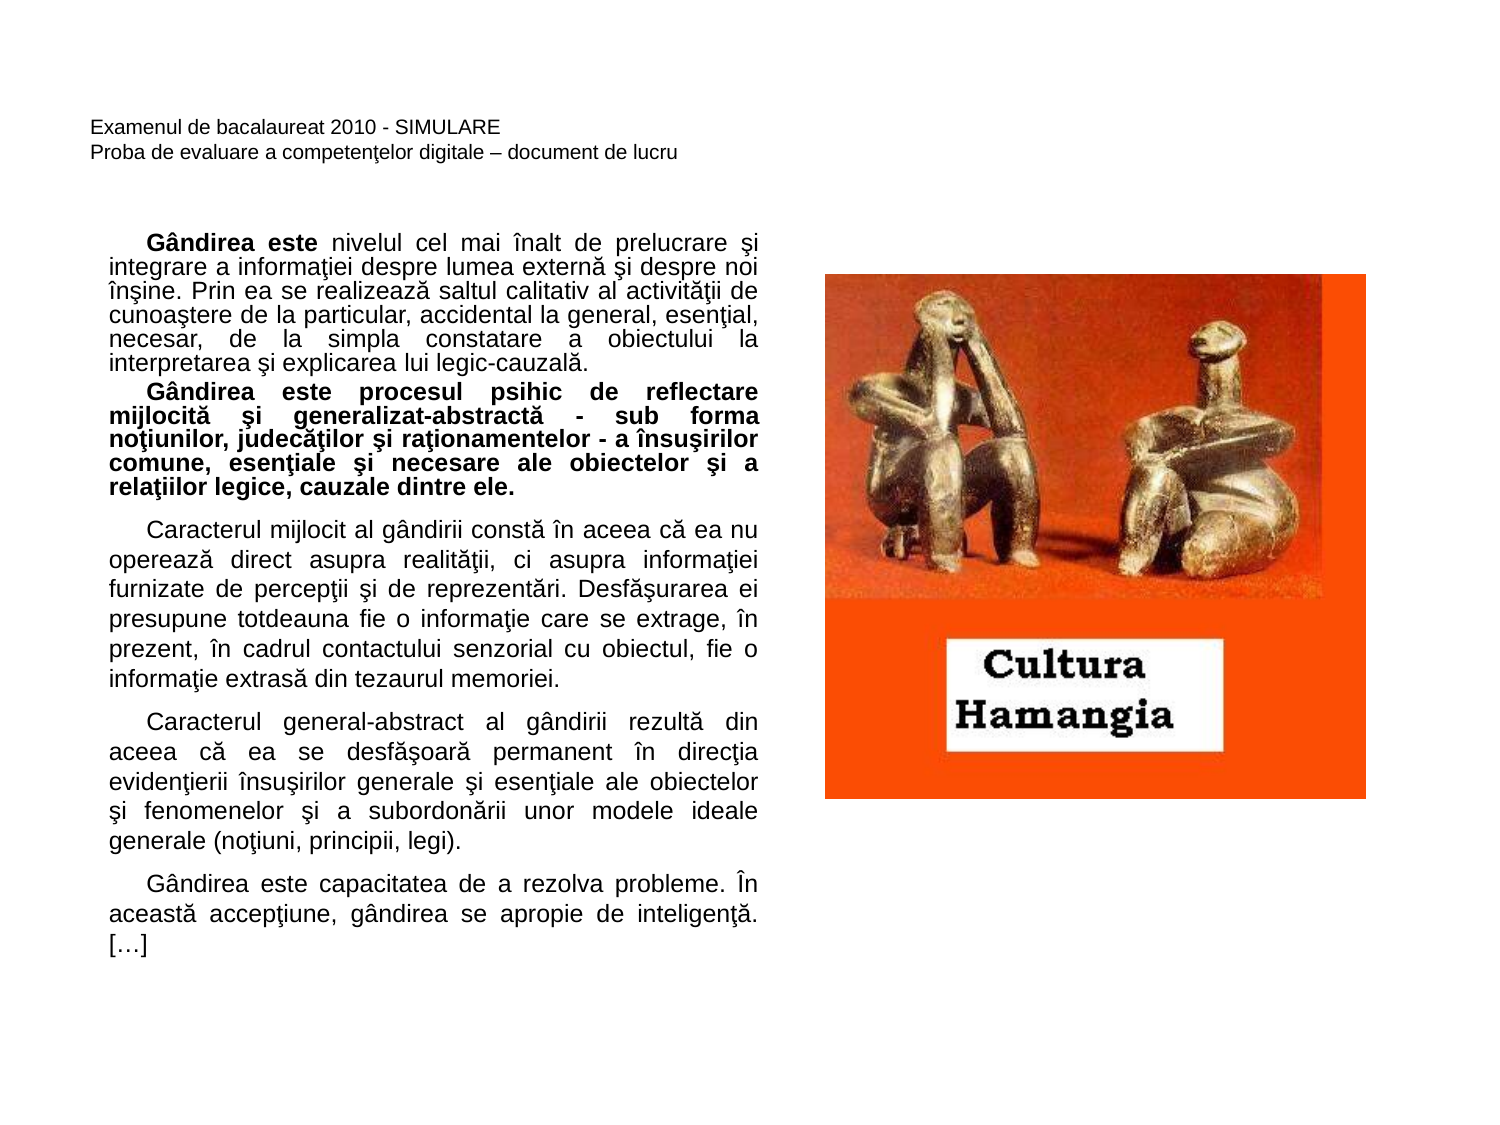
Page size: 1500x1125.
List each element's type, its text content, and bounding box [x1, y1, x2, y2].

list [824, 274, 1366, 799]
list Gândirea este nivelul cel mai înalt de prelucrare şi integrare a informaţiei despre lumea externă şi despre noi înşine. Prin ea se realizează saltul calitativ al activităţii de cunoaştere de la particular, accidental la general, esenţial, necesar, de la simpla constatare a obiectului la interpretarea şi explicarea lui legic-cauzală. Gândirea este procesul psihic de reflectare mijlocită şi generalizat-abstractă - sub forma noţiunilor, judecăţilor şi raţionamentelor - a însuşirilor comune, esenţiale şi necesare ale obiectelor şi a relaţiilor legice, cauzale dintre ele. Caracterul mijlocit al gândirii constă în aceea că ea nu operează direct asupra realităţii, ci asupra informaţiei furnizate de percepţii şi de reprezentări. Desfăşurarea ei presupune totdeauna fie o informaţie care se extrage, în prezent, în cadrul contactului senzorial cu obiectul, fie o informaţie extrasă din tezaurul memoriei. Caracterul general-abstract al gândirii rezultă din aceea că ea se desfăşoară permanent în direcţia evidenţierii însuşirilor generale şi esenţiale ale obiectelor şi fenomenelor şi a subordonării unor modele ideale generale (noţiuni, principii, legi). Gândirea este capacitatea de a rezolva probleme. În această accepţiune, gândirea se apropie de inteligenţă.[…] [74, 224, 776, 1038]
title Examenul de bacalaureat 2010 - SIMULARE Proba de evaluare a competenţelor digitale – document de lucru [74, 44, 1426, 233]
